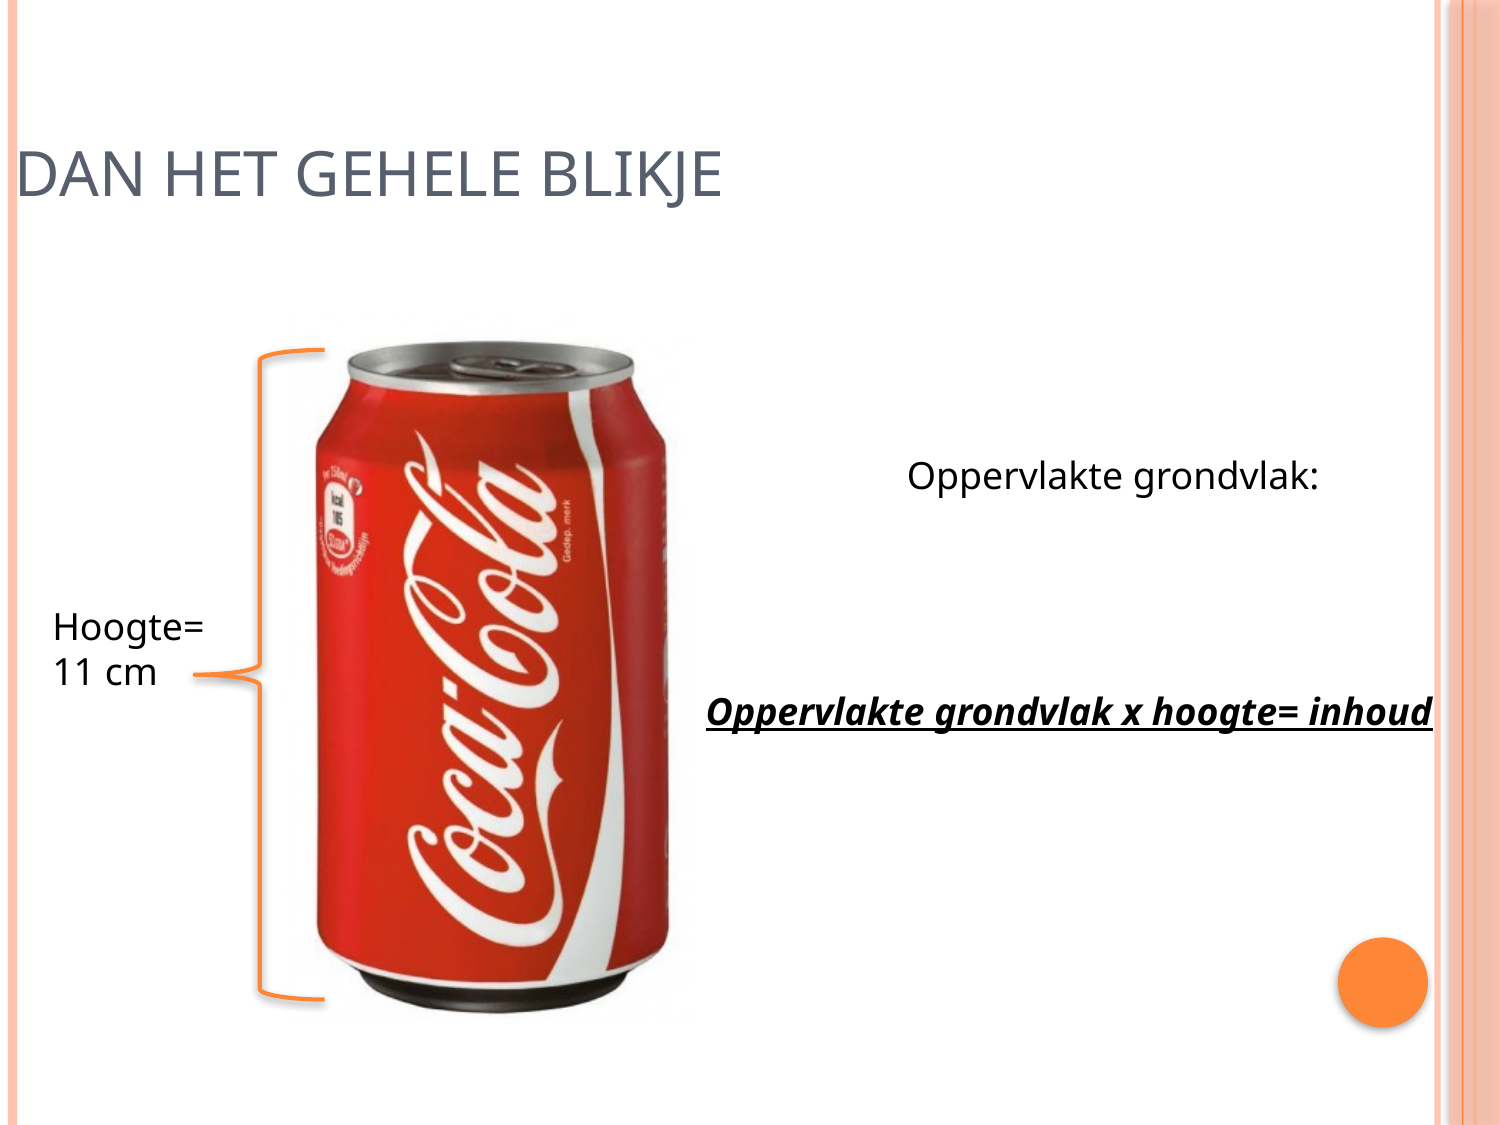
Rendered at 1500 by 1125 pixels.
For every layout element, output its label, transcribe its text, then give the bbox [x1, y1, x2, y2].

title Dan het gehele blikje [0, 66, 1463, 217]
text_box Hoogte= 11 cm [37, 595, 128, 701]
text_box Oppervlakte grondvlak x hoogte= inhoud [851, 680, 1500, 741]
picture [134, 313, 845, 1025]
text_box Oppervlakte grondvlak: [892, 444, 1335, 595]
